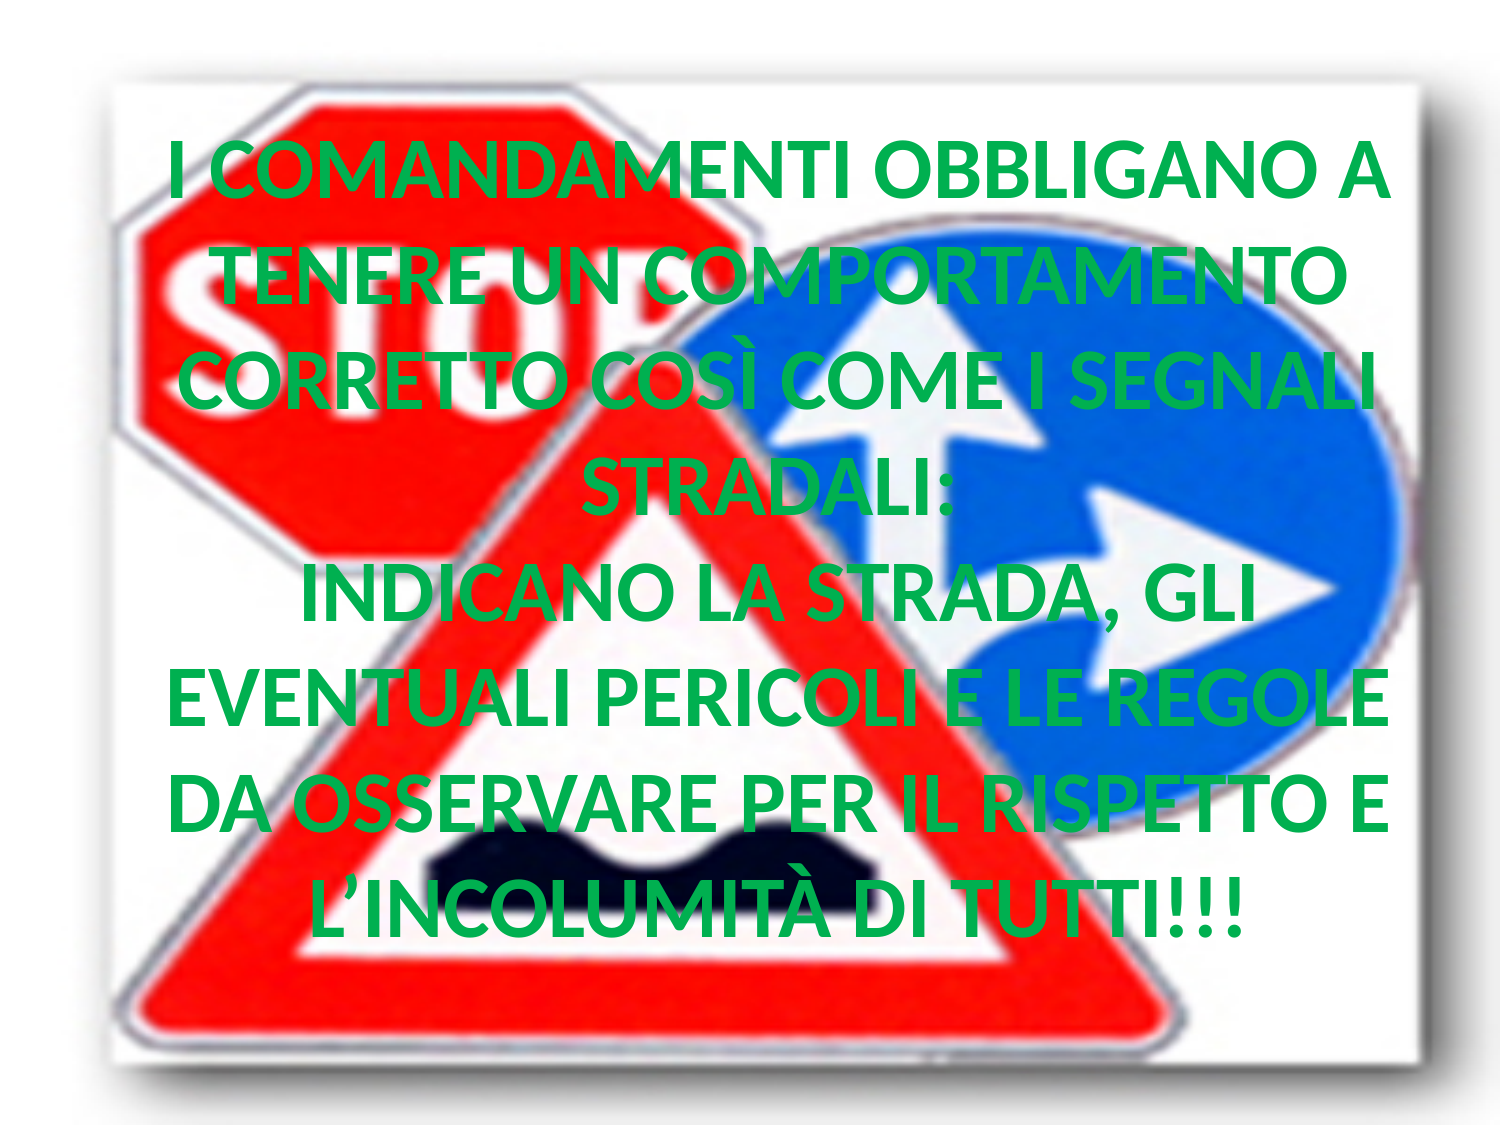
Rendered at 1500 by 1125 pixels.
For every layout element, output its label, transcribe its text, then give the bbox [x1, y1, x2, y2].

title I Comandamenti obbligano a tenere un comportamento corretto così come i segnali stradali: indicano la strada, gli eventuali pericoli e le regole da osservare per il rispetto e l’incolumità di tutti!!! [88, 101, 1471, 965]
picture [0, 0, 1500, 1125]
